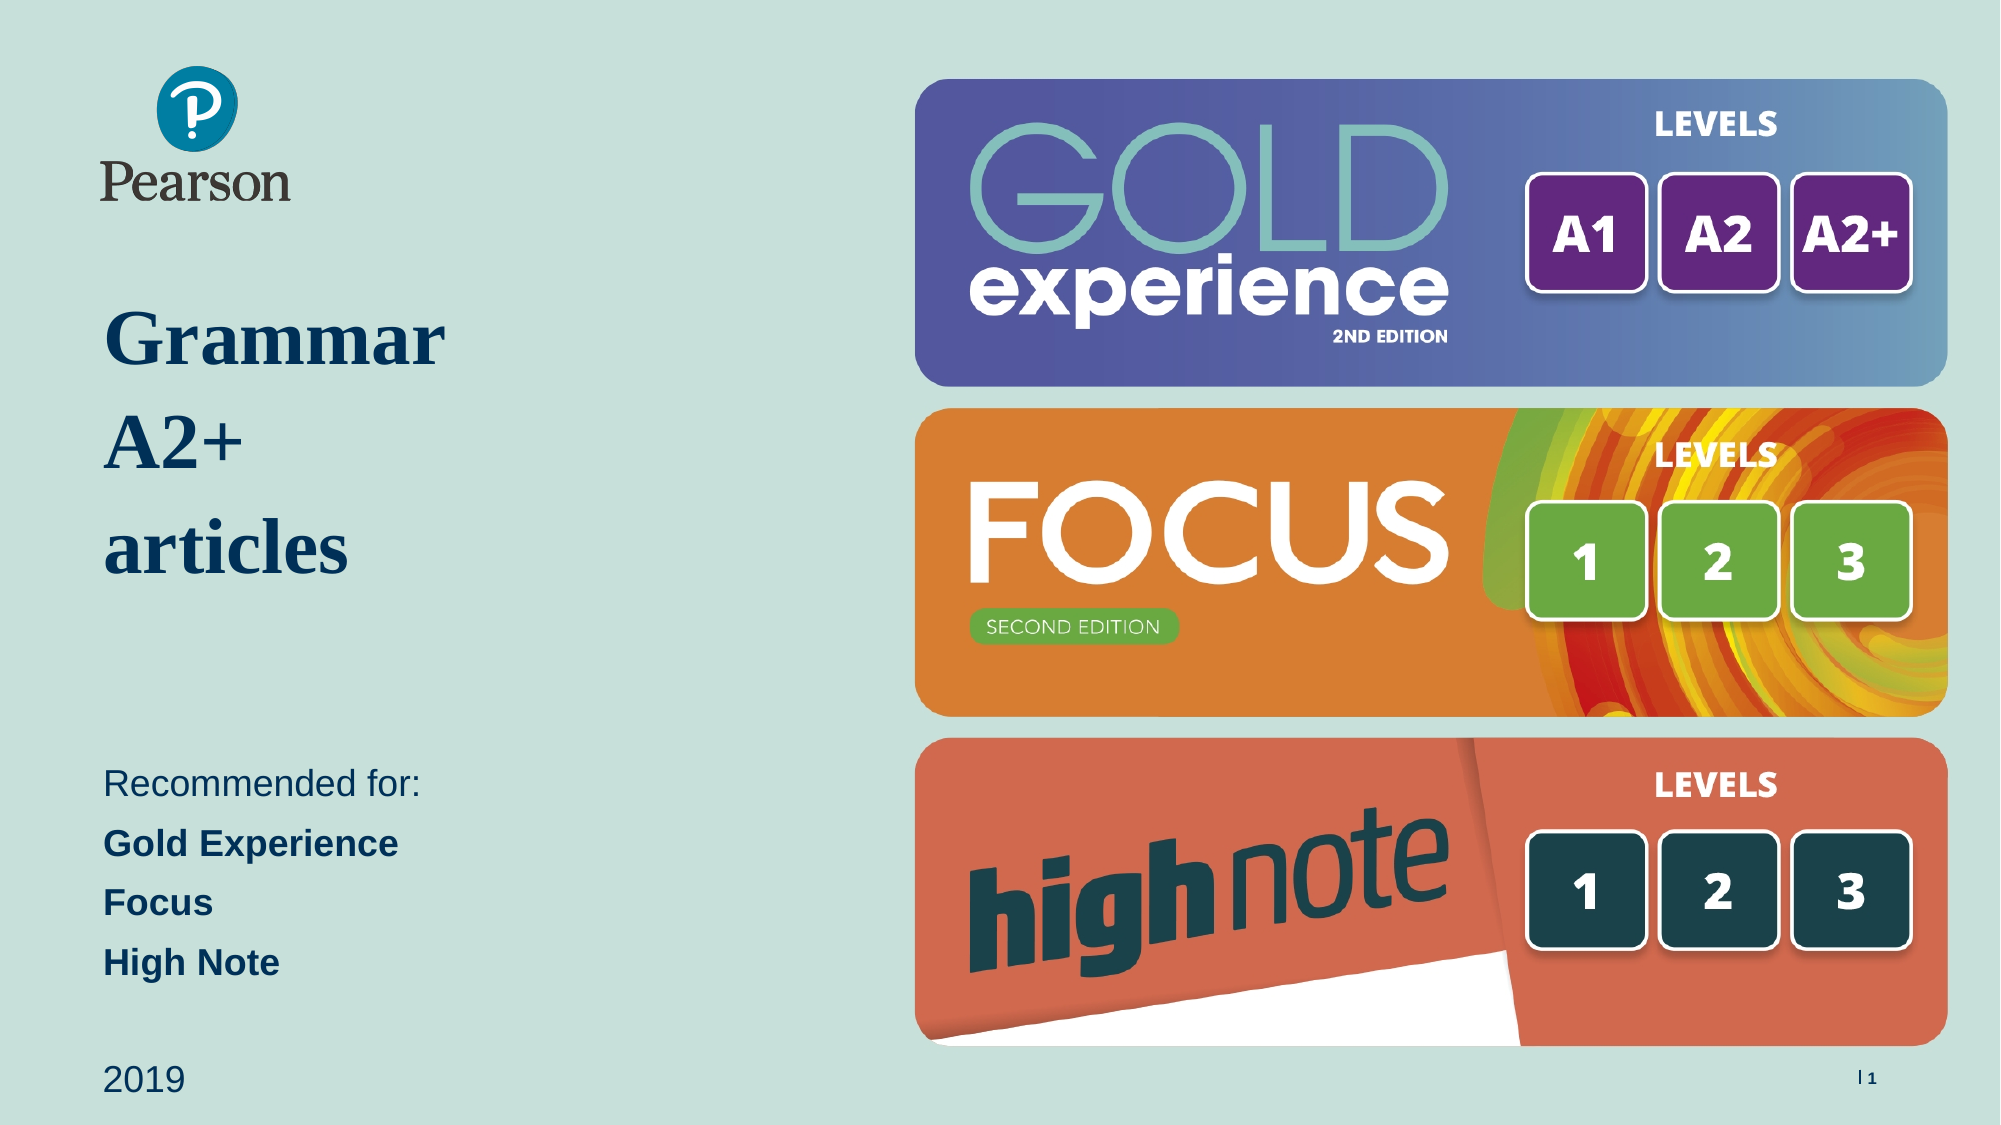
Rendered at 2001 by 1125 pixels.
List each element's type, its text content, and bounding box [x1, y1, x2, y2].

list 2019 [102, 1045, 970, 1093]
slide_number 1 [1867, 1068, 1896, 1087]
picture [0, 0, 2001, 1125]
subtitle Recommended for: Gold Experience Focus High Note [103, 743, 857, 930]
title Grammar A2+ articles [103, 275, 921, 615]
